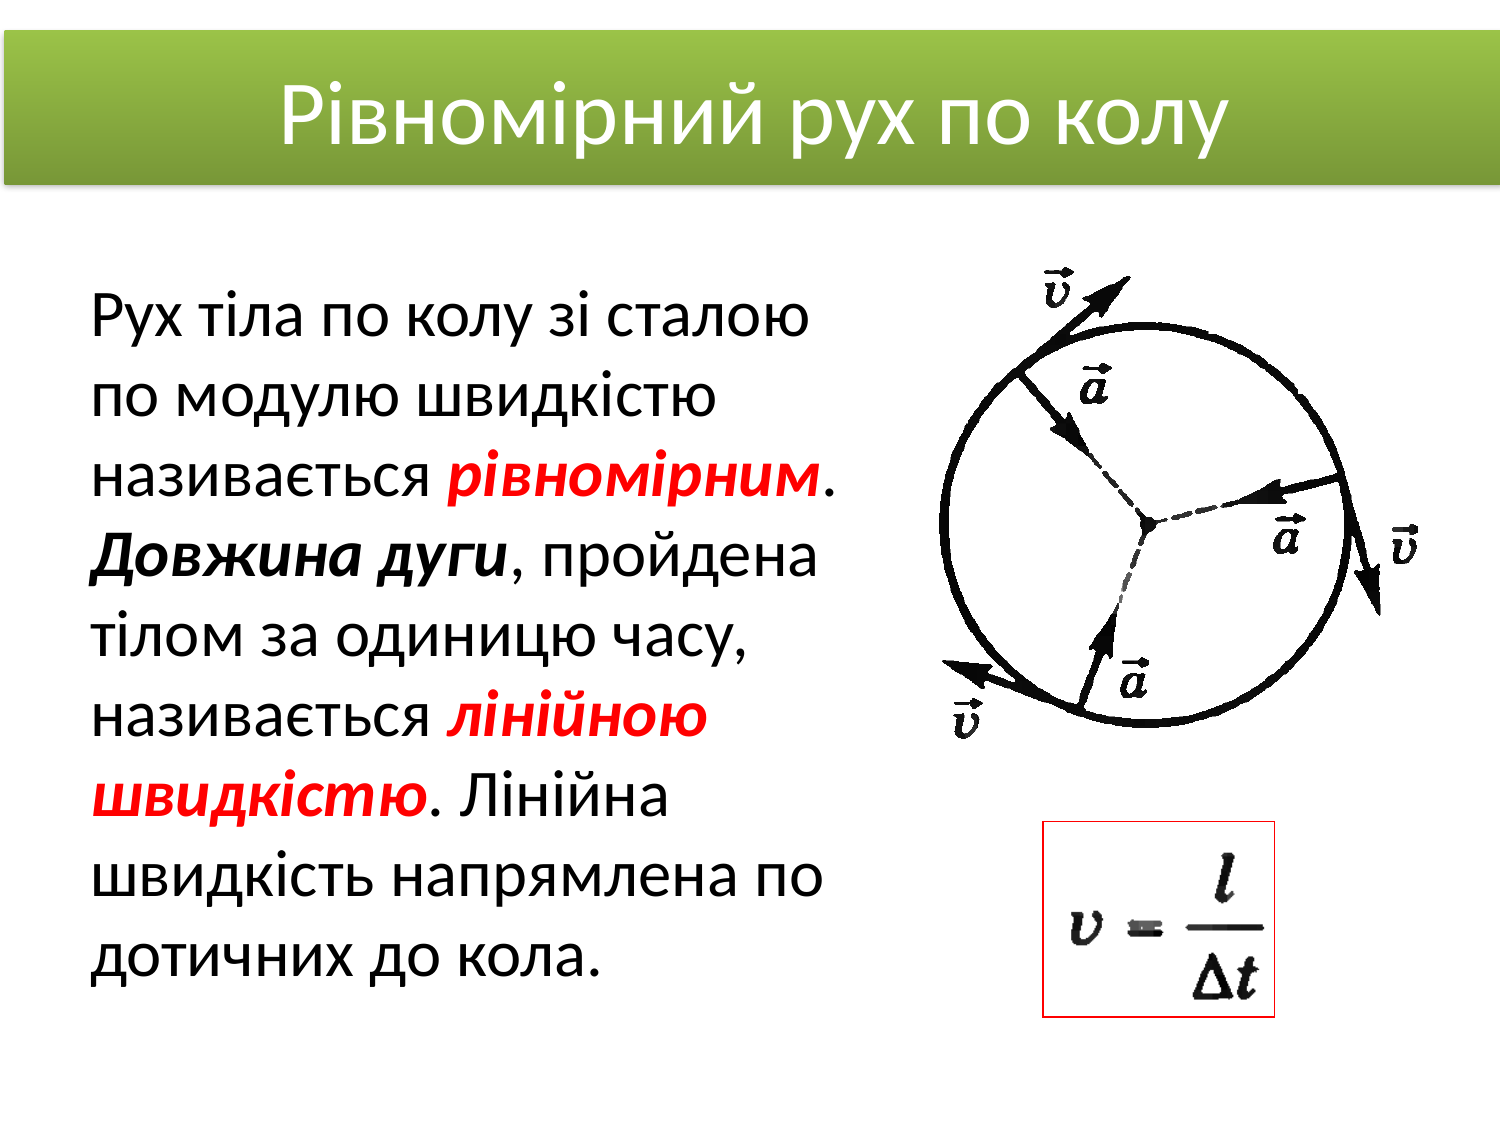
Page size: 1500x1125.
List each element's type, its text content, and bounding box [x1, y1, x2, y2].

picture [1043, 822, 1274, 1017]
title Рівномірний рух по колу [4, 30, 1500, 185]
picture [879, 243, 1438, 772]
list Рух тіла по колу зі сталою по модулю швидкістю називається рівномірним. Довжина дуги, пройдена тілом за одиницю часу, називається лінійною швидкістю. Лінійна швидкість напрямлена по дотичних до кола. [75, 262, 892, 1017]
